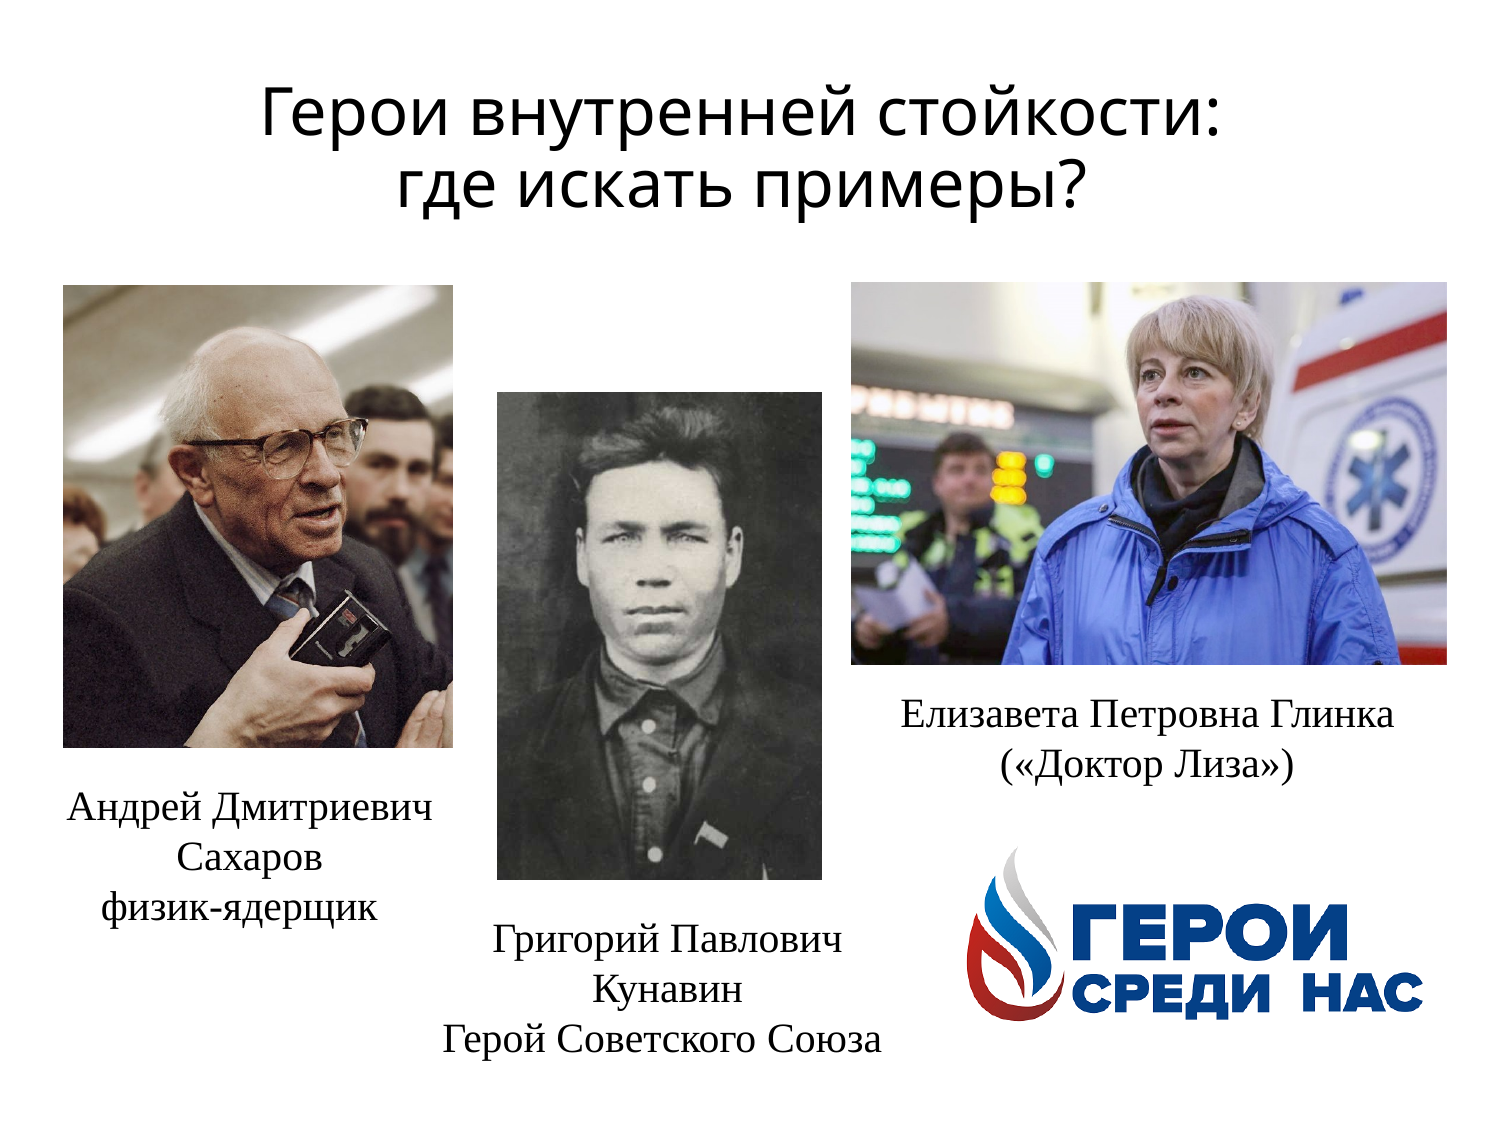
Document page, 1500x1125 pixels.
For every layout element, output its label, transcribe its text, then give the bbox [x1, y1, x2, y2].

picture [497, 392, 822, 880]
title Герои внутренней стойкости: где искать примеры? [103, 41, 1397, 259]
text_box Андрей Дмитриевич Сахаров физик-ядерщик [2, 771, 498, 937]
picture [959, 838, 1452, 1097]
text_box Елизавета Петровна Глинка («Доктор Лиза») [851, 678, 1444, 794]
picture [851, 282, 1447, 665]
text_box Григорий Павлович Кунавин Герой Советского Союза [420, 902, 915, 1068]
picture [63, 285, 453, 748]
